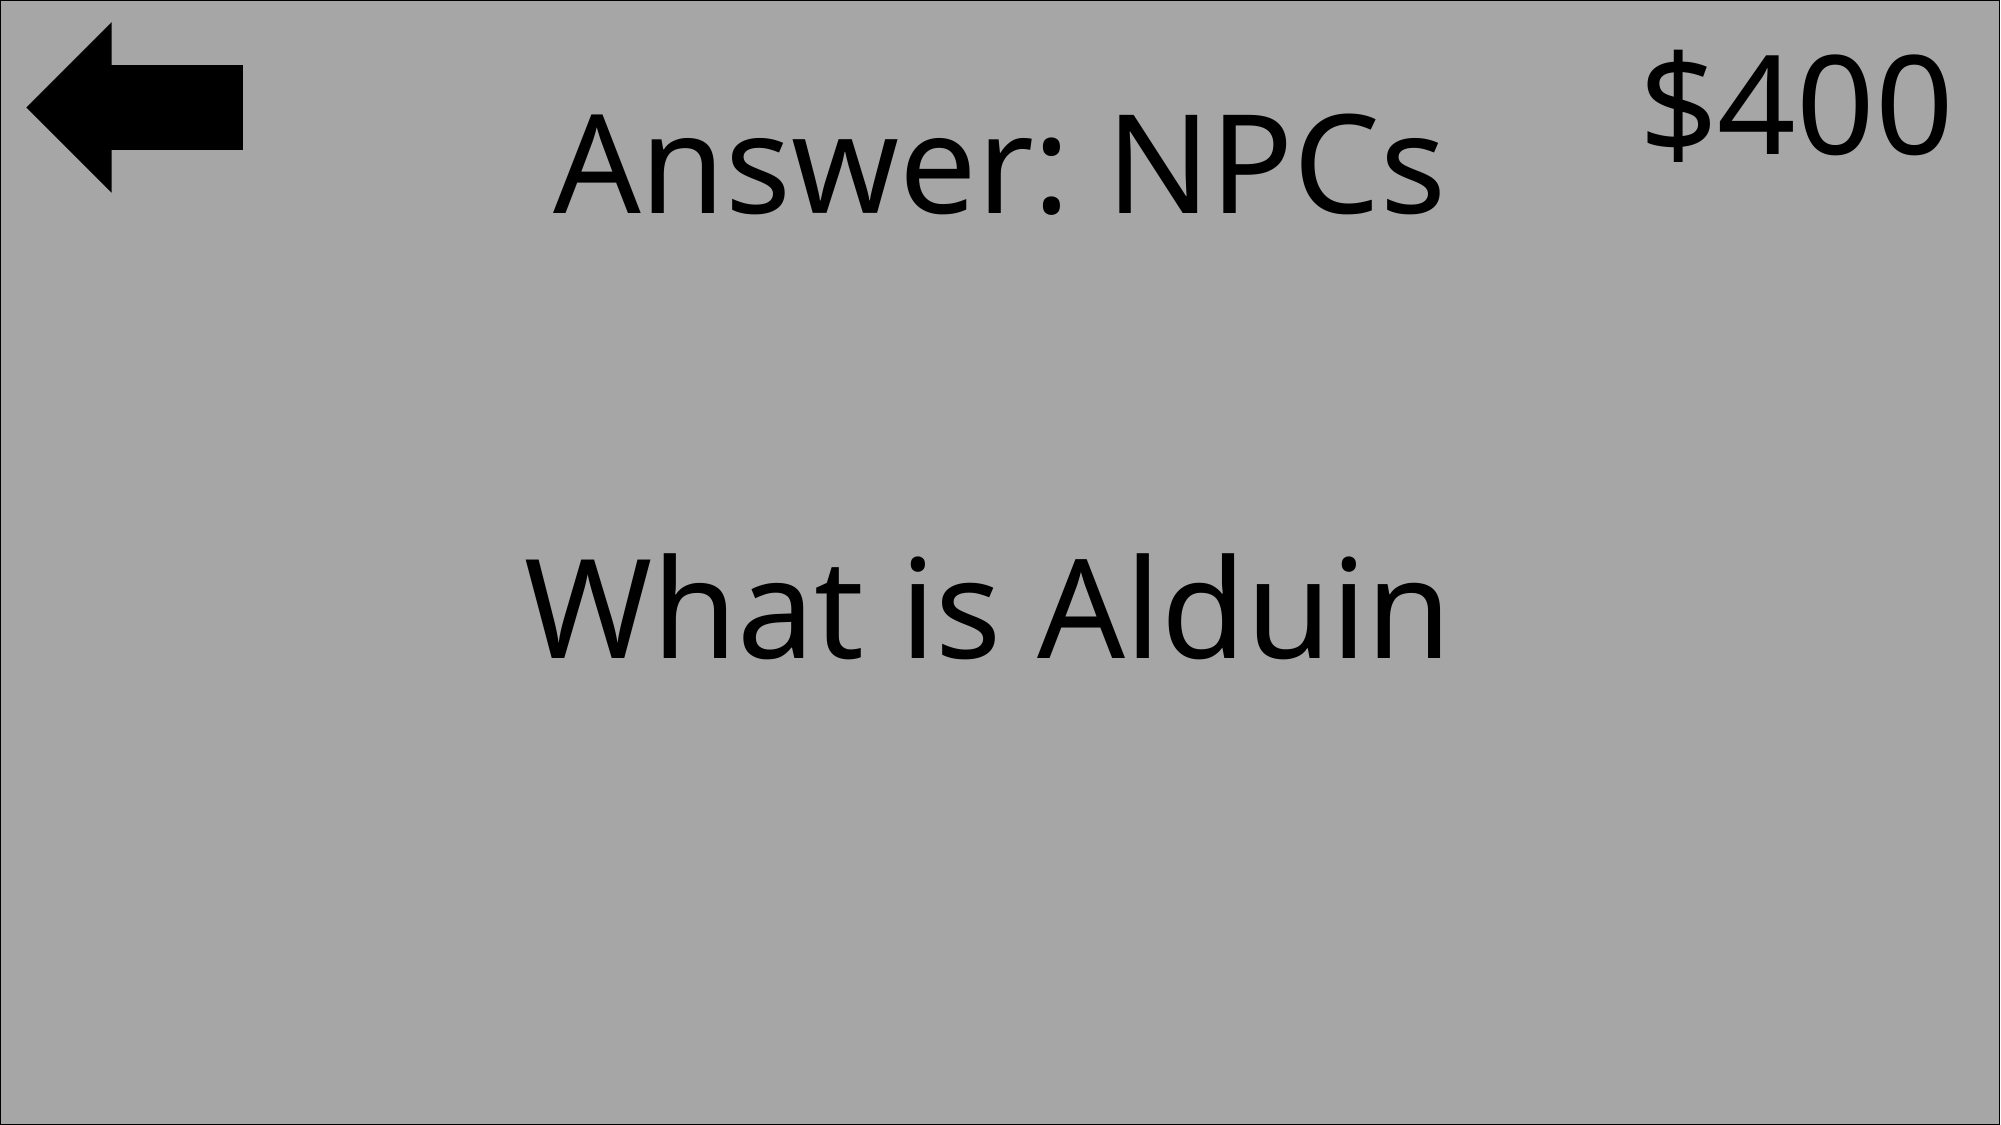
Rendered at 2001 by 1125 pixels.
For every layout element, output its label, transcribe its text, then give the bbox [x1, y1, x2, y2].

text_box [0, 0, 2000, 1125]
text_box Answer: NPCs [137, 59, 1863, 278]
text_box What is Alduin [0, 532, 1978, 697]
text_box $400 [1593, 1, 2000, 219]
text_box [26, 22, 243, 193]
